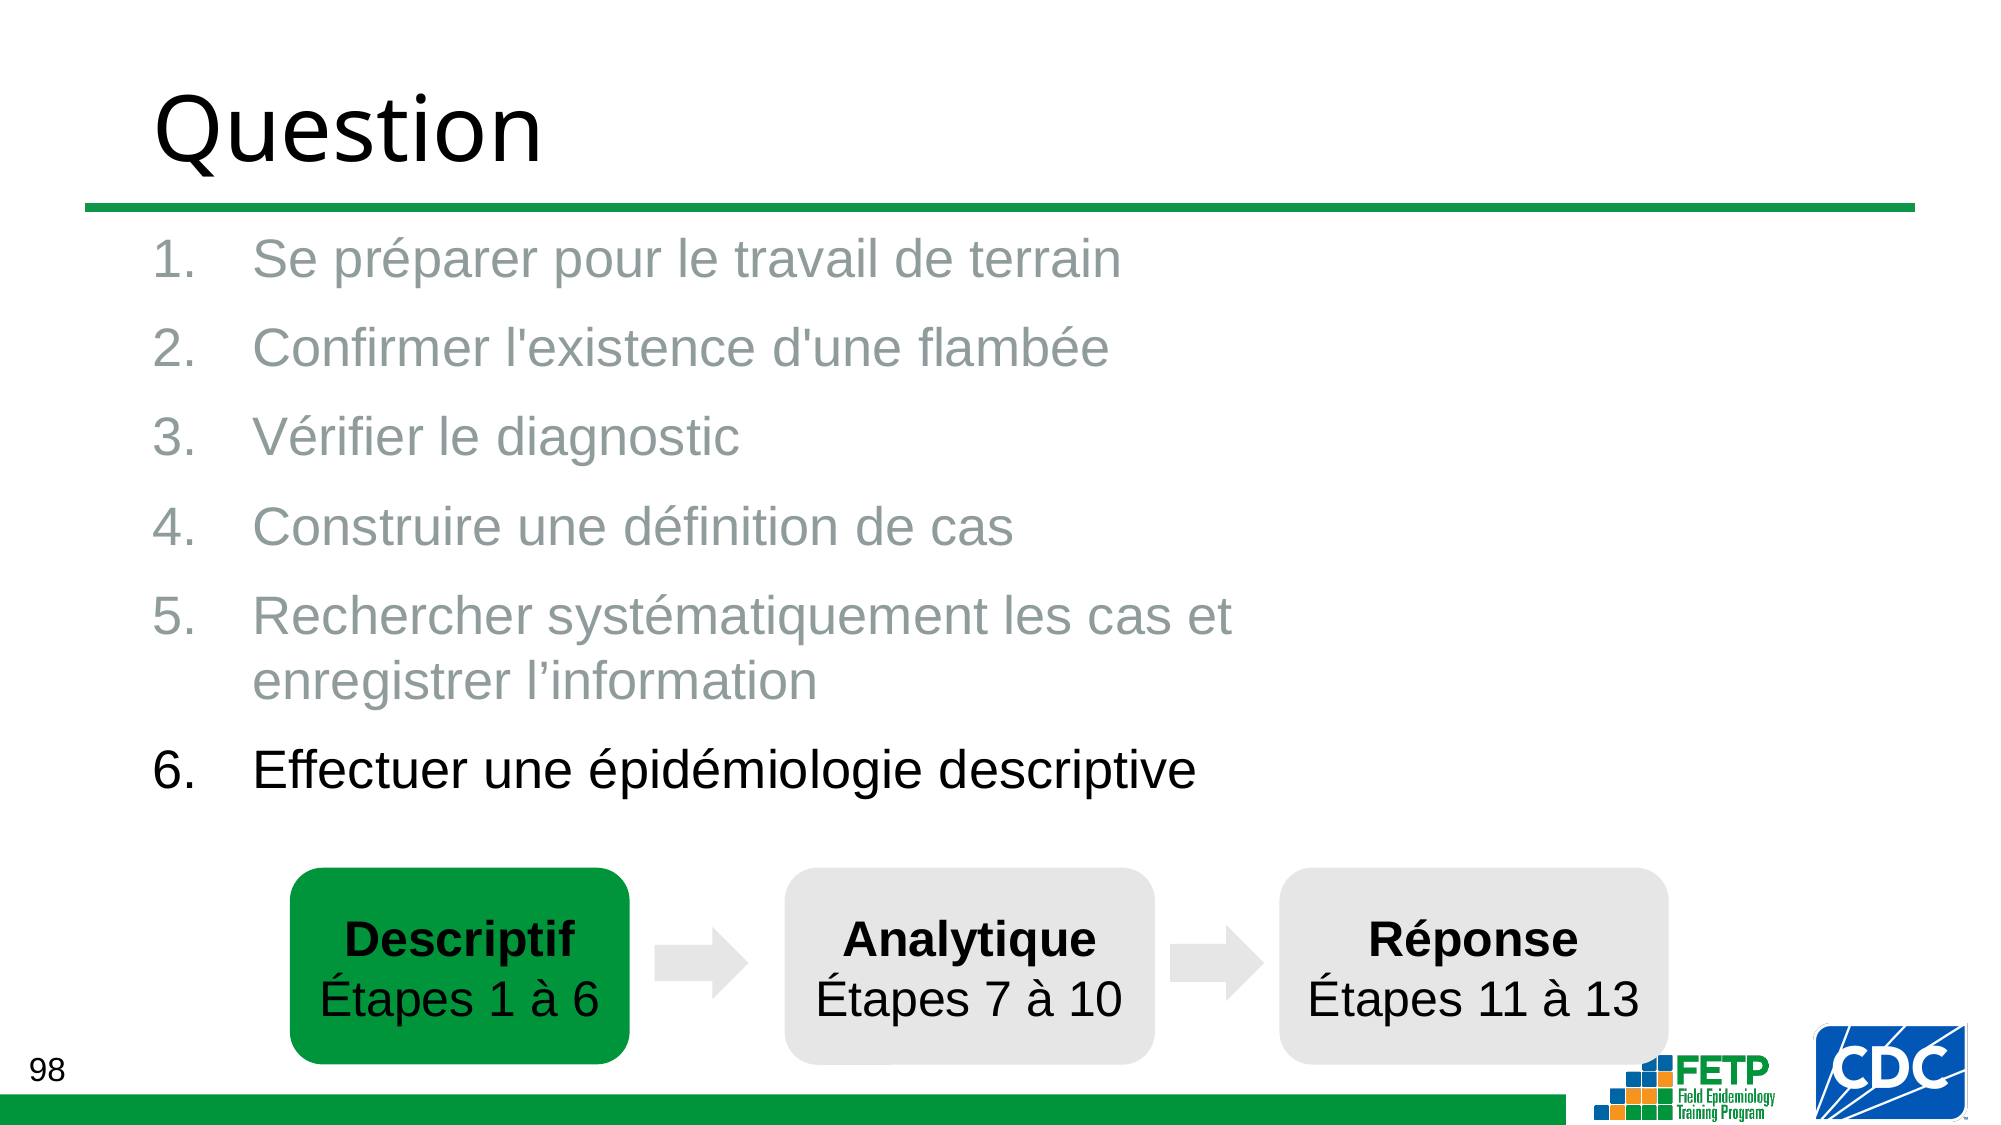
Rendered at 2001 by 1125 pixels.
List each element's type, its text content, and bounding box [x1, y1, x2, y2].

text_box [289, 867, 1669, 1065]
title Question [137, 75, 1863, 207]
list Se préparer pour le travail de terrain Confirmer l'existence d'une flambée Vérifier le diagnostic Construire une définition de cas Rechercher systématiquement les cas et enregistrer l’information Effectuer une épidémiologie descriptive [137, 215, 1418, 977]
picture [1813, 1023, 1968, 1122]
picture [1594, 1038, 1775, 1122]
